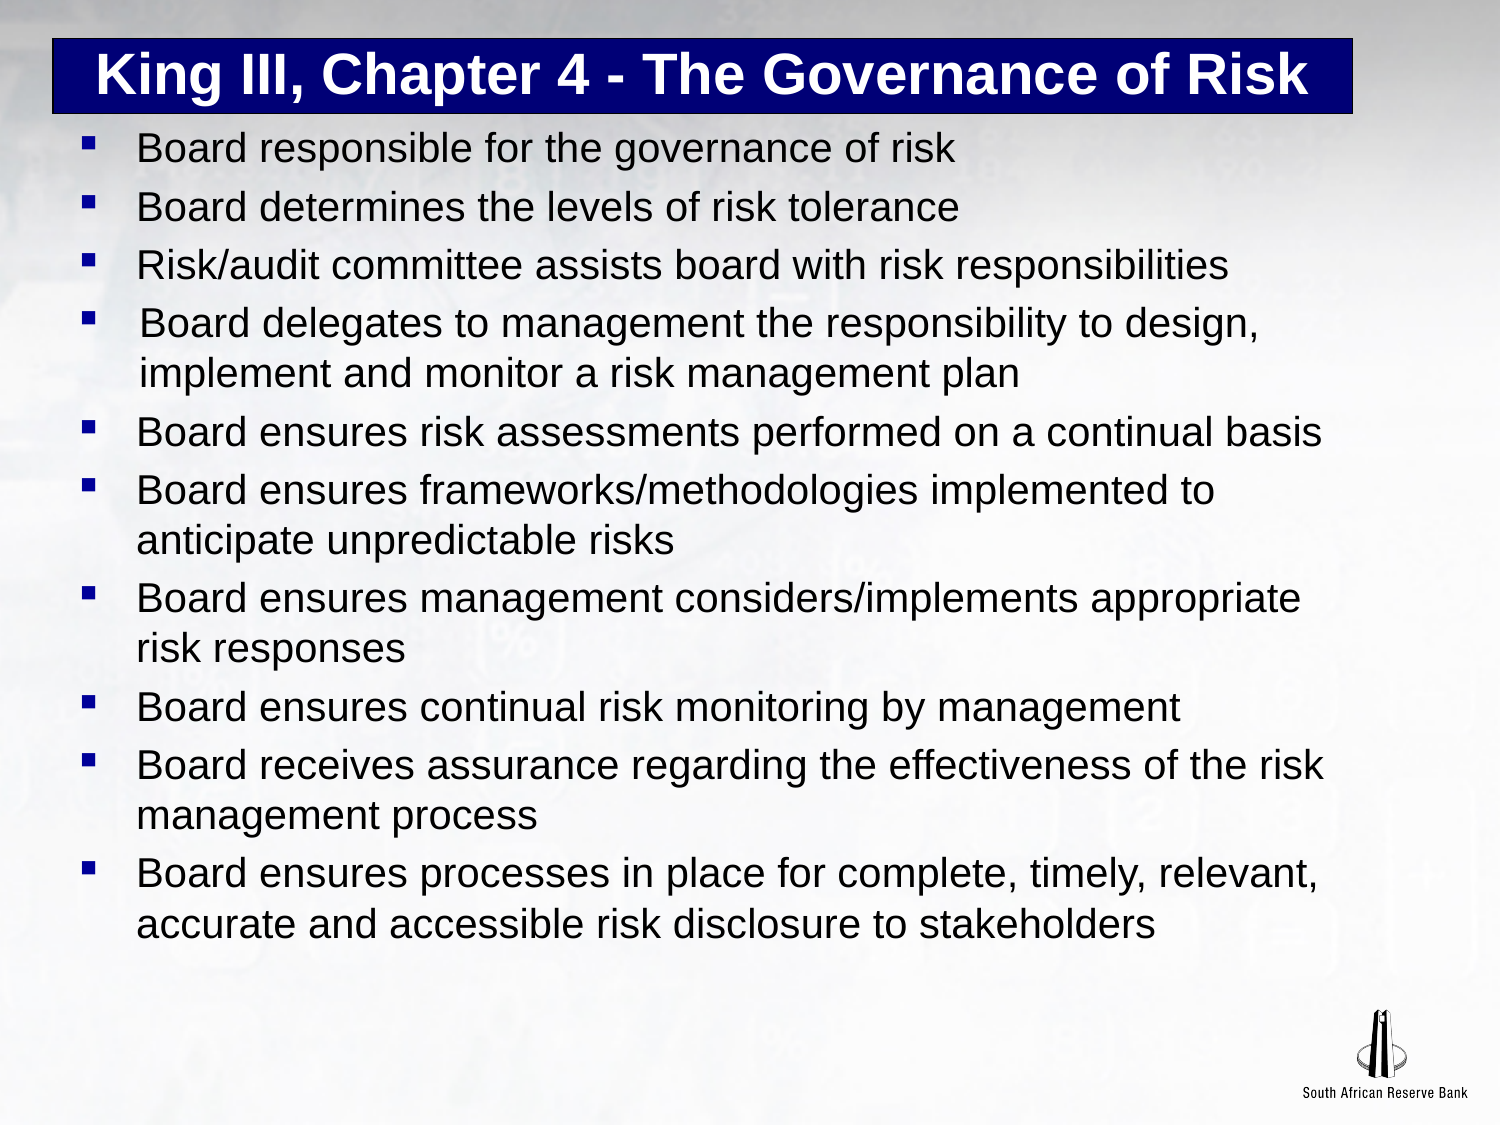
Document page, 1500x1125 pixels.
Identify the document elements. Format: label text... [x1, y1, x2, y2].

picture [0, 0, 1500, 1125]
list Board responsible for the governance of risk Board determines the levels of risk tolerance Risk/audit committee assists board with risk responsibilities Board delegates to management the responsibility to design, implement and monitor a risk management plan Board ensures risk assessments performed on a continual basis Board ensures frameworks/methodologies implemented to anticipate unpredictable risks Board ensures management considers/implements appropriate risk responses Board ensures continual risk monitoring by management Board receives assurance regarding the effectiveness of the risk management process Board ensures processes in place for complete, timely, relevant, accurate and accessible risk disclosure to stakeholders [64, 113, 1377, 1071]
title King III, Chapter 4 - The Governance of Risk [52, 38, 1353, 114]
